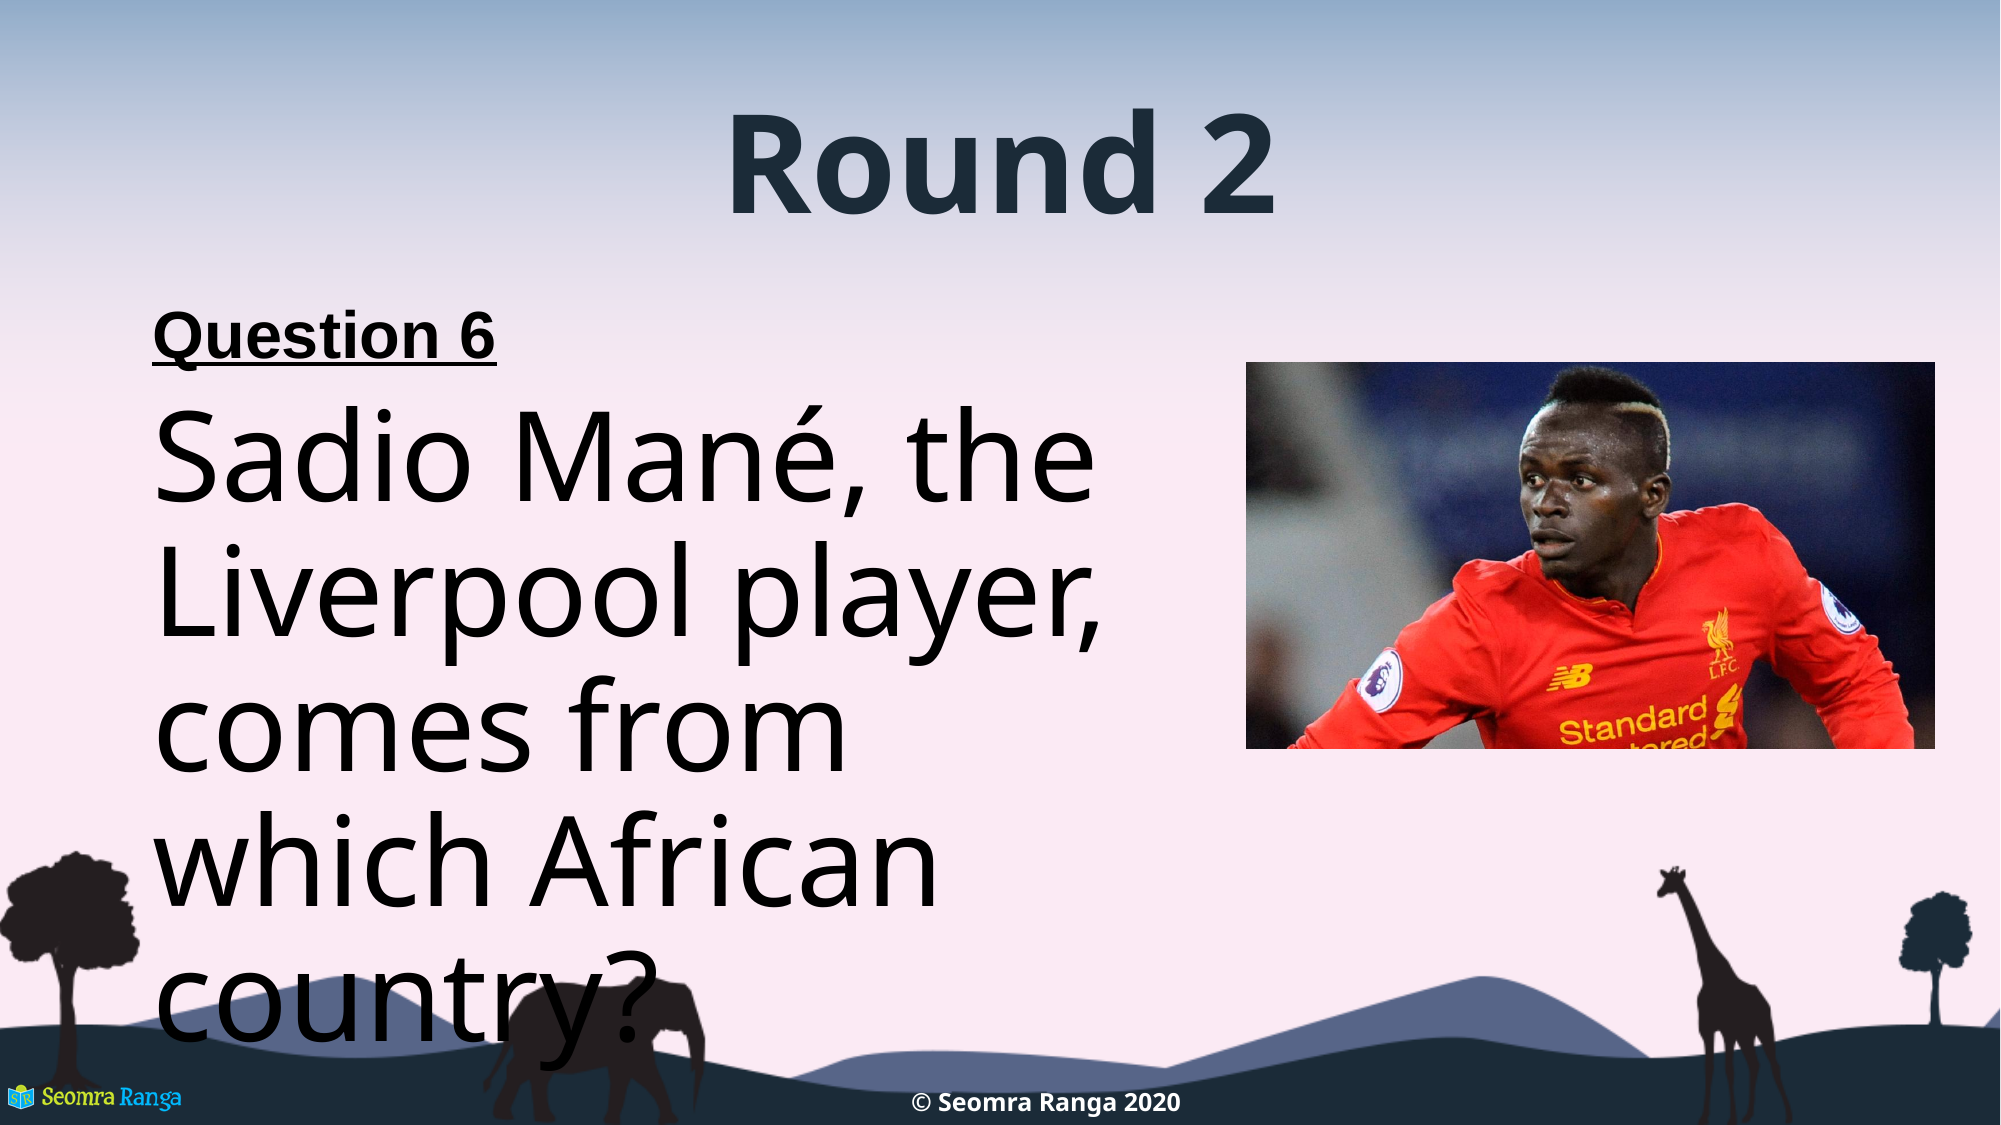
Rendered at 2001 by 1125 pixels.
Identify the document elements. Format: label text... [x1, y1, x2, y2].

title Round 2 [137, 59, 1863, 278]
picture [0, 0, 2001, 1125]
text_box © Seomra Ranga 2020 www.seomraranga.com [762, 1079, 1330, 1125]
list Question 6 Sadio Mané, the Liverpool player, comes from which African country? [137, 293, 1232, 1014]
